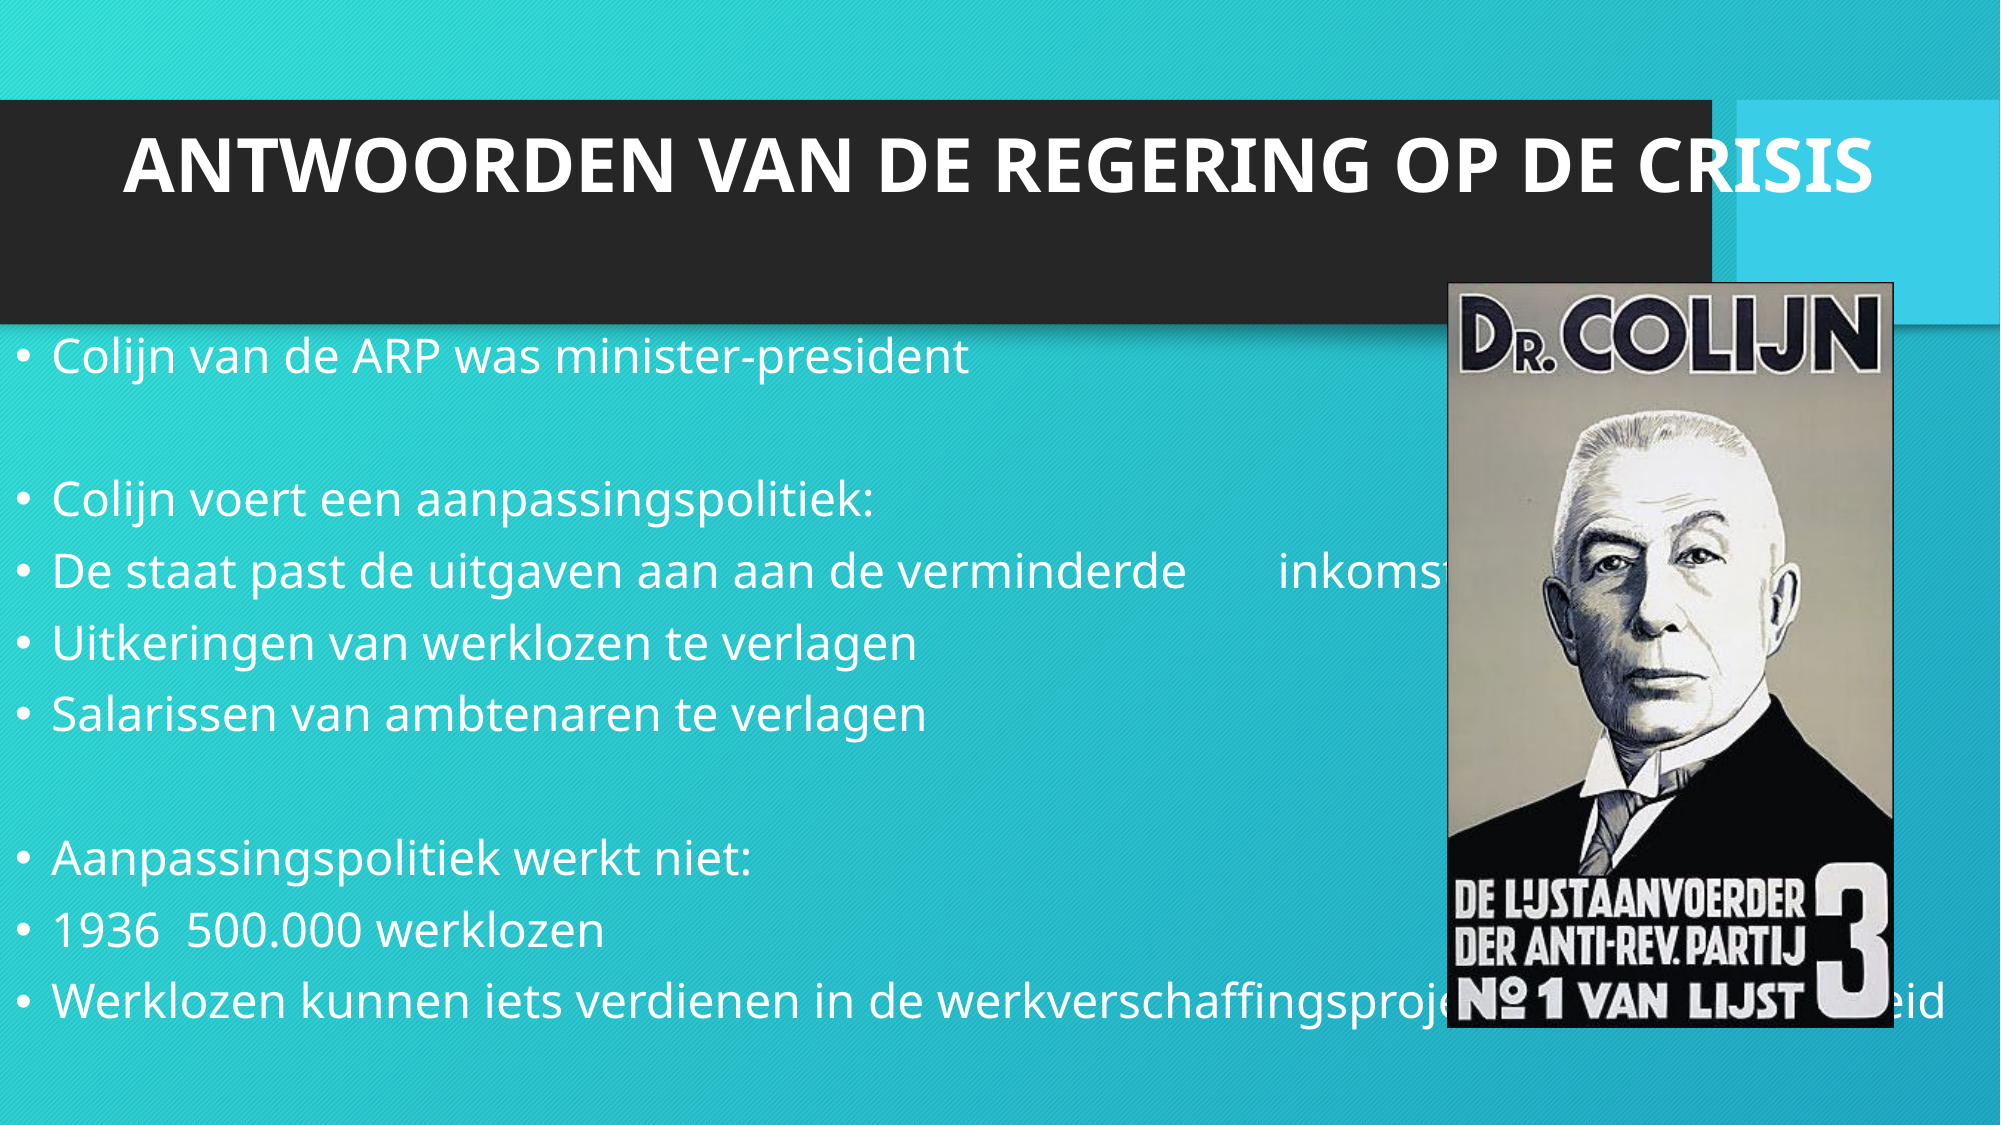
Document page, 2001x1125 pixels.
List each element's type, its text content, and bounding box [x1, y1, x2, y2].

title ANTWOORDEN VAN DE REGERING OP DE CRISIS [0, 59, 2000, 278]
list Colijn van de ARP was minister-president Colijn voert een aanpassingspolitiek: De staat past de uitgaven aan aan de verminderde inkomsten door: Uitkeringen van werklozen te verlagen Salarissen van ambtenaren te verlagen Aanpassingspolitiek werkt niet: 1936 500.000 werklozen Werklozen kunnen iets verdienen in de werkverschaffingsprojecten van de overheid [0, 324, 2000, 1125]
picture [1446, 282, 1894, 1029]
